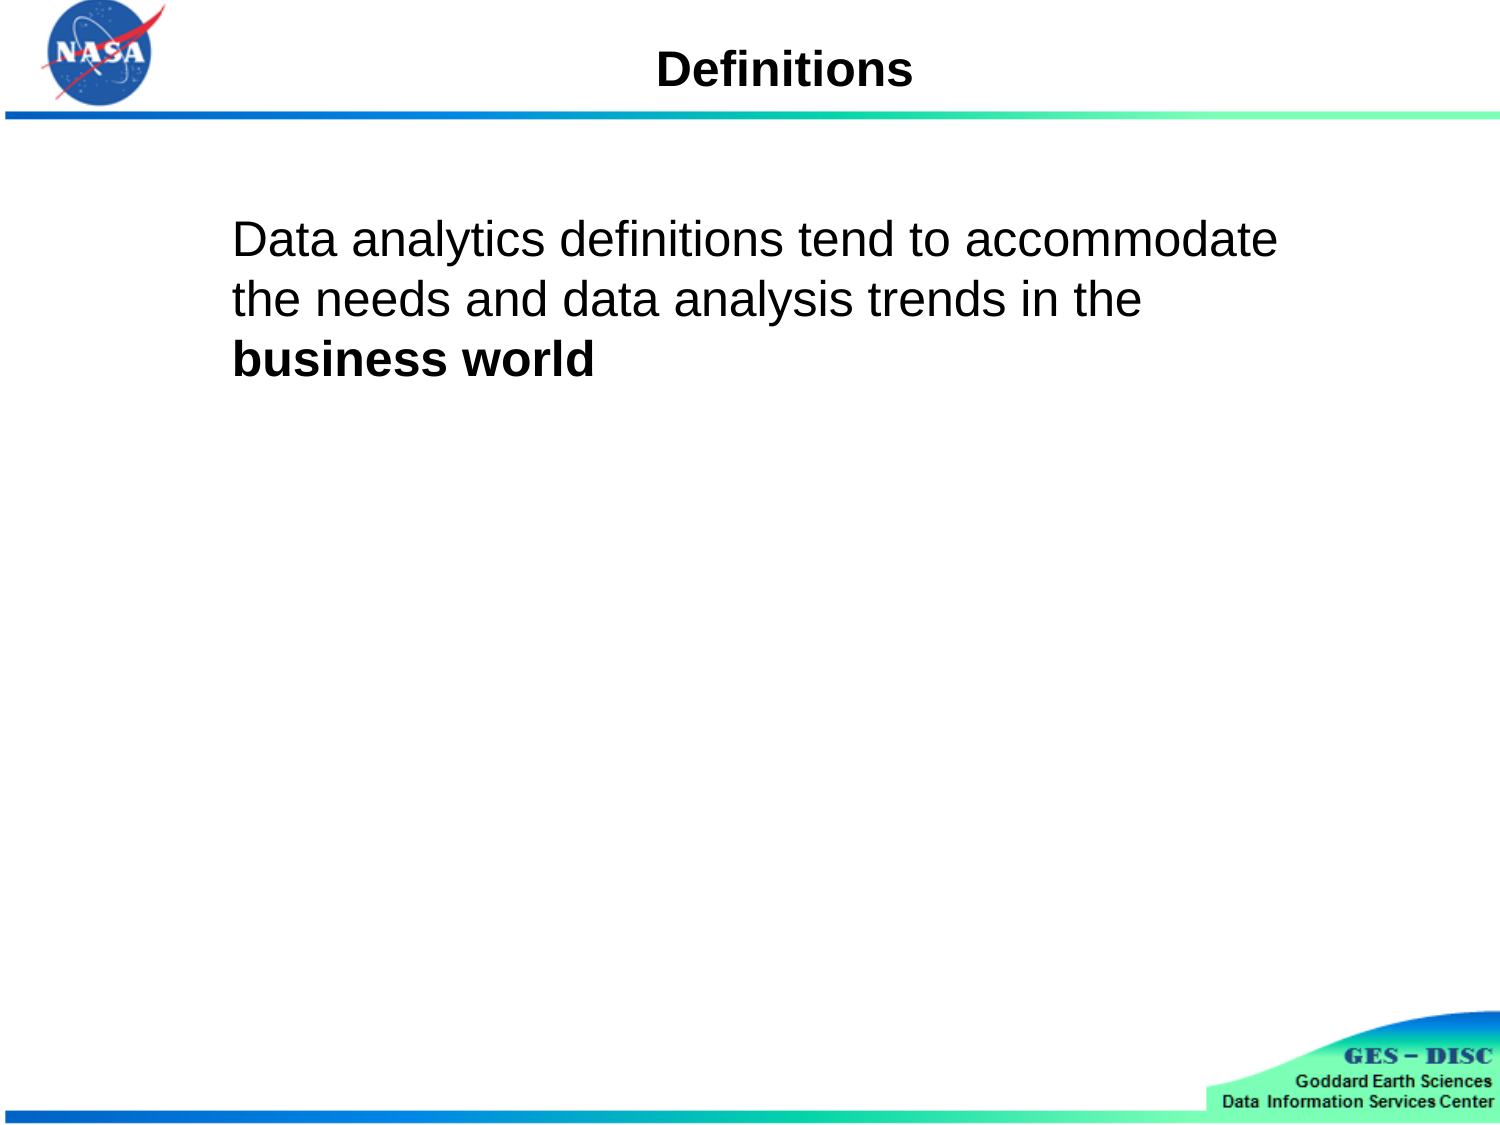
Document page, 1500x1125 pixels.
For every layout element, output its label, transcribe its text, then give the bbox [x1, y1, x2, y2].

text_box [4, 0, 1500, 1125]
list Data analytics definitions tend to accommodate the needs and data analysis trends in the business world [216, 191, 1302, 641]
title Definitions [78, 39, 1455, 112]
